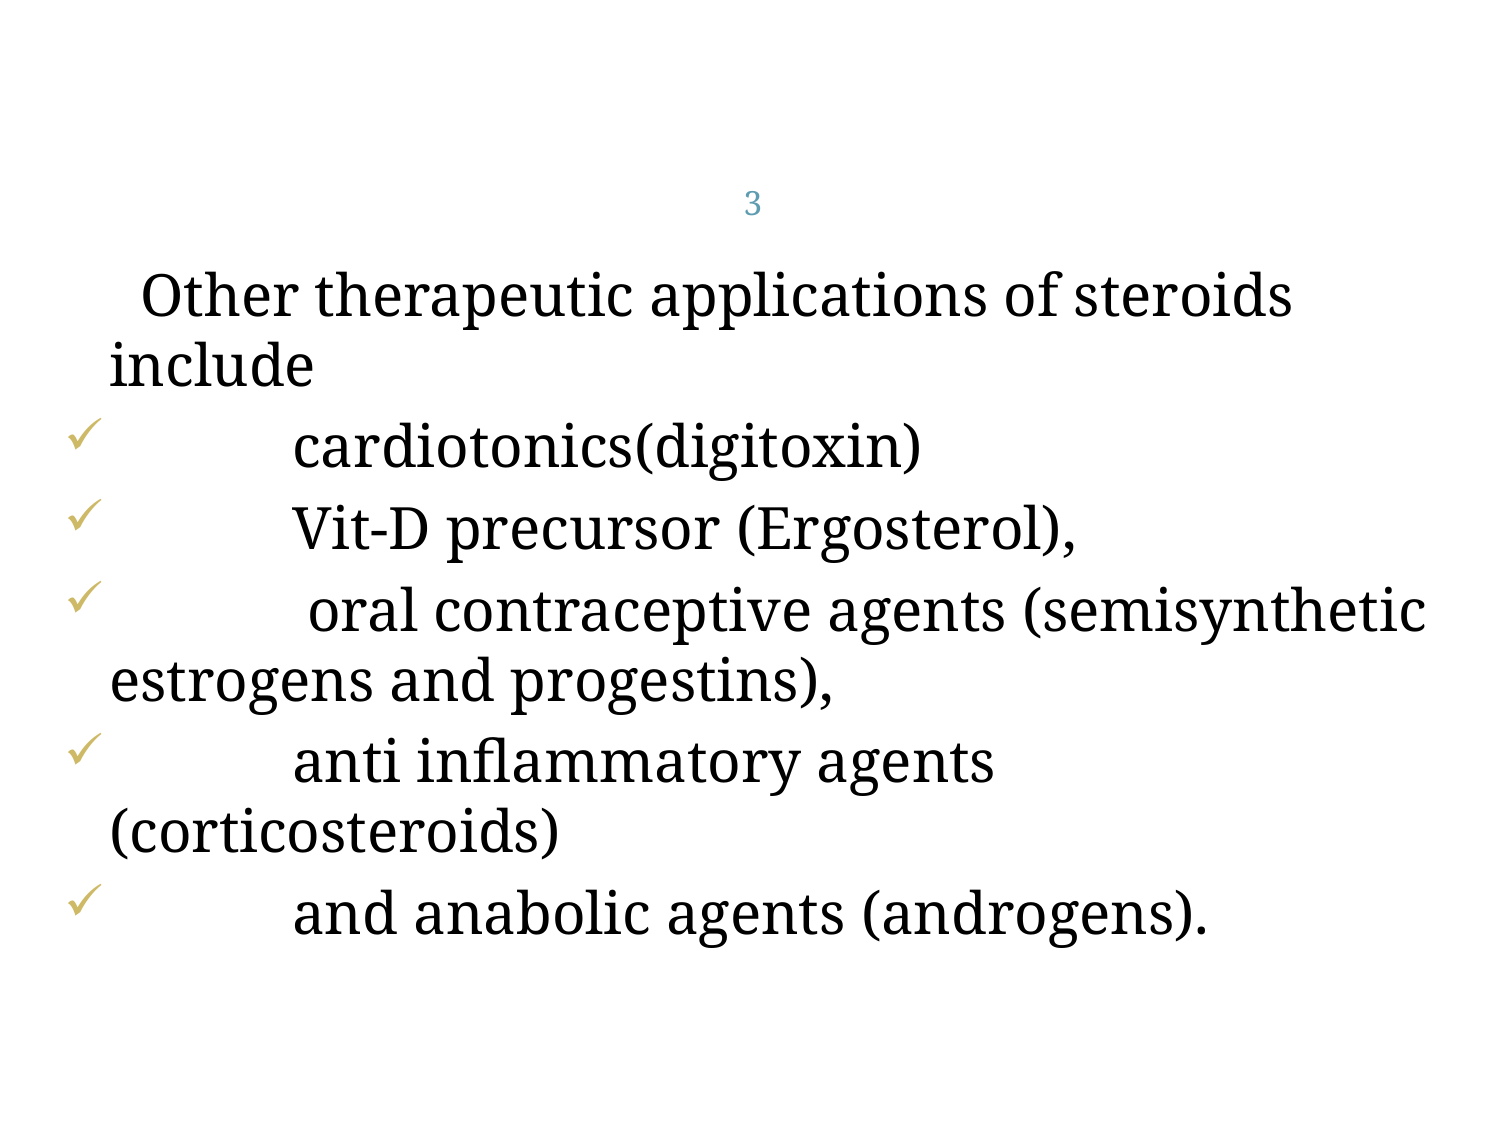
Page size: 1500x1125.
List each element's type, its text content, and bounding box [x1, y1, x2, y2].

slide_number 3 [715, 168, 791, 241]
list Other therapeutic applications of steroids include cardiotonics(digitoxin) Vit-D precursor (Ergosterol), oral contraceptive agents (semisynthetic estrogens and progestins), anti inflammatory agents (corticosteroids) and anabolic agents (androgens). [49, 250, 1445, 1001]
